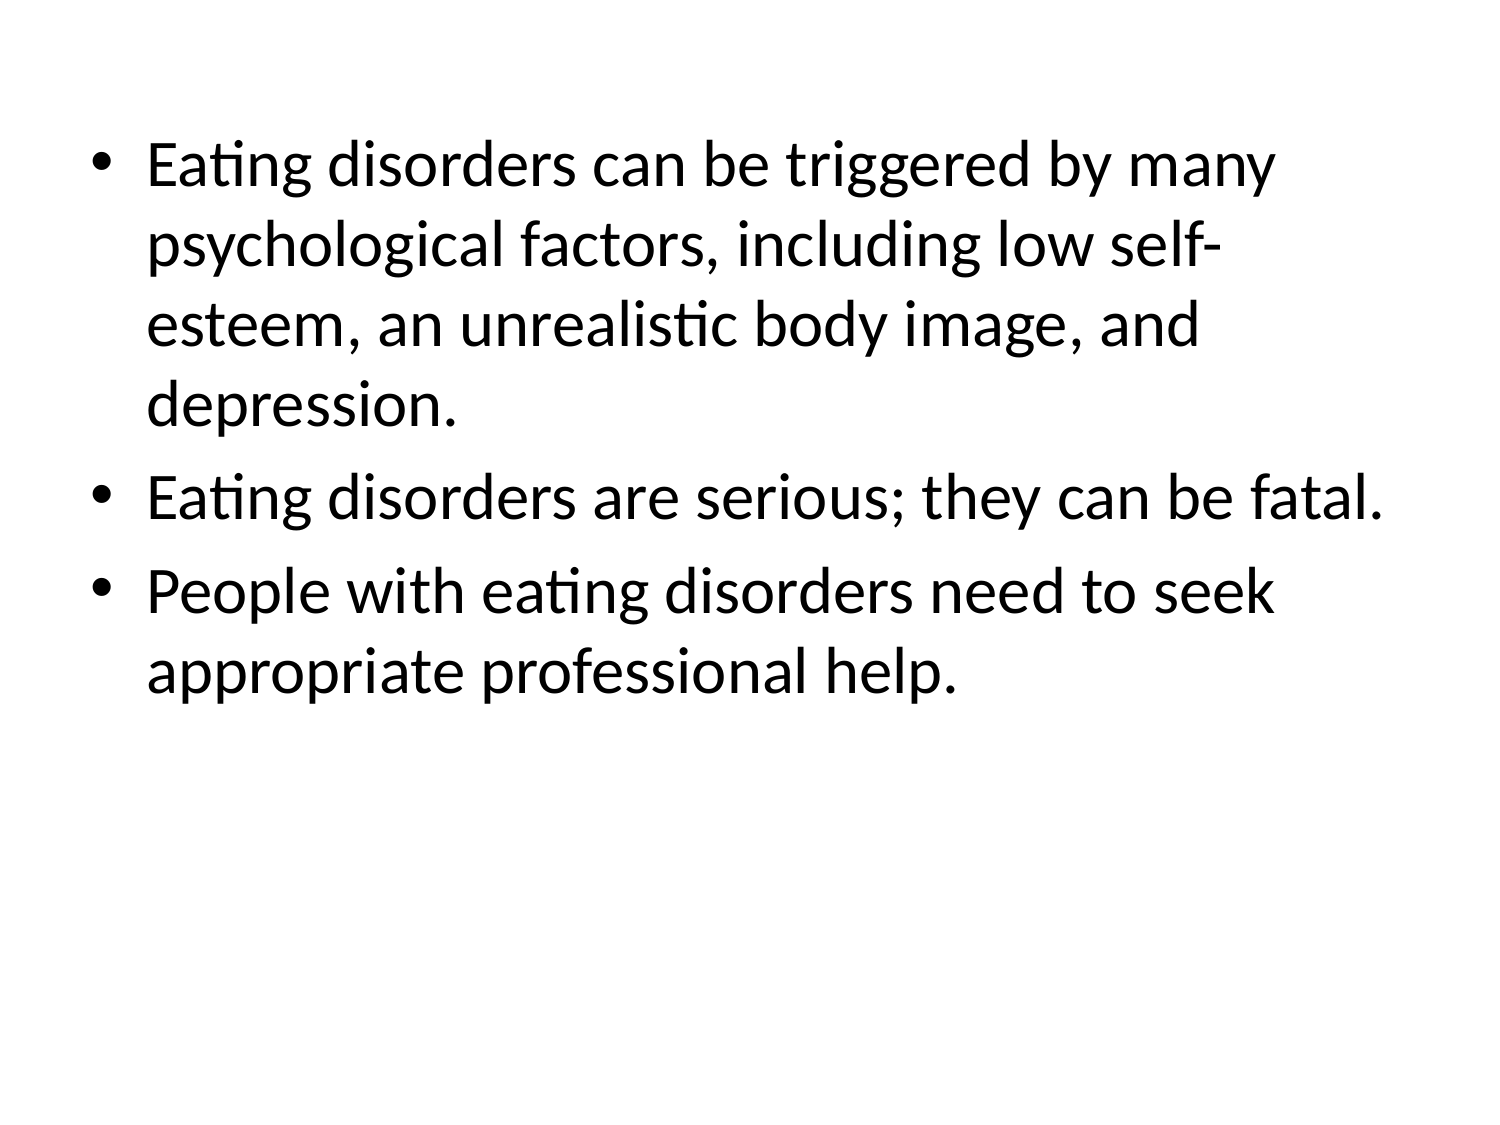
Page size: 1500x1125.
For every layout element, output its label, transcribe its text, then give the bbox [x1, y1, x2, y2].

list Eating disorders can be triggered by many psychological factors, including low self- esteem, an unrealistic body image, and depression. Eating disorders are serious; they can be fatal. People with eating disorders need to seek appropriate professional help. [75, 112, 1425, 1005]
